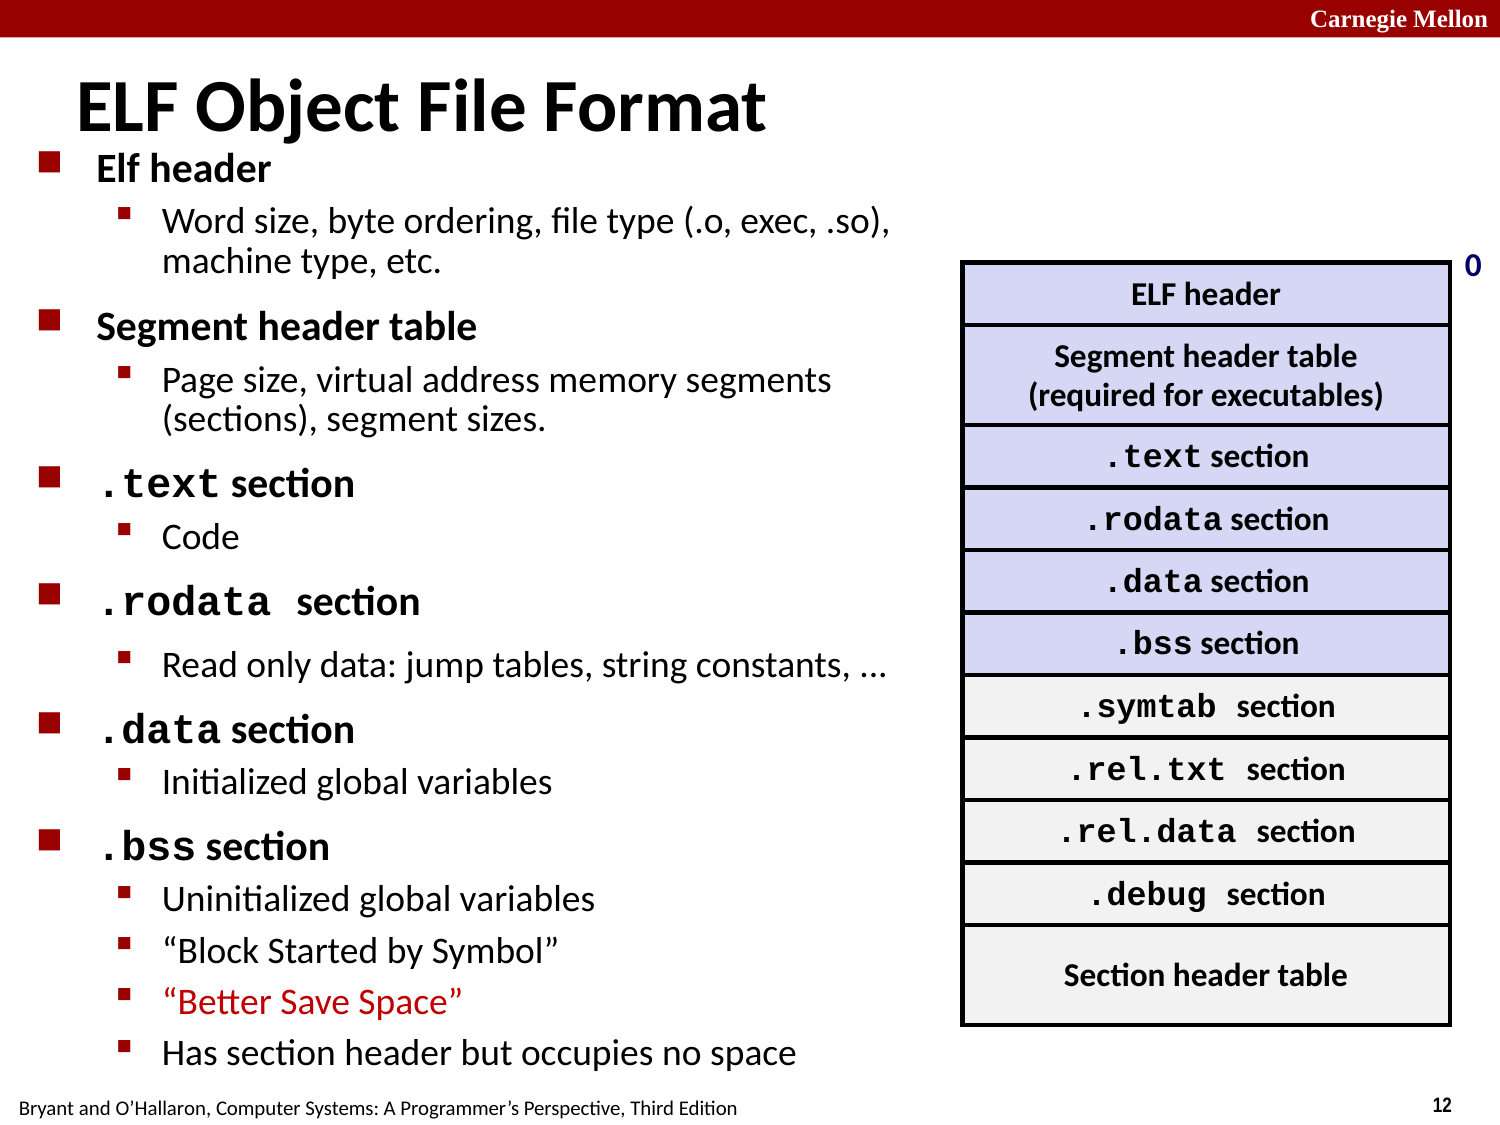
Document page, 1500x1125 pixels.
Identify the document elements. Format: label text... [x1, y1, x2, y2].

text_box .debug section [962, 862, 1450, 924]
text_box .bss section [962, 613, 1450, 674]
text_box 0 [1450, 237, 1497, 292]
text_box ELF header [962, 262, 1450, 324]
text_box Segment header table (required for executables) [962, 324, 1450, 424]
text_box .rel.txt section [962, 737, 1450, 799]
text_box Section header table [962, 924, 1450, 1025]
text_box .text section [962, 424, 1450, 487]
text_box .symtab section [962, 674, 1450, 737]
list Elf header Word size, byte ordering, file type (.o, exec, .so), machine type, etc. Segment header table Page size, virtual address memory segments (sections), segment sizes. .text section Code .rodata section Read only data: jump tables, string constants, ... .data section Initialized global variables .bss section Uninitialized global variables “Block Started by Symbol” “Better Save Space” Has section header but occupies no space [24, 141, 941, 1025]
title ELF Object File Format [60, 37, 1492, 167]
text_box .rel.data section [962, 799, 1450, 862]
text_box .rodata section [962, 487, 1450, 549]
text_box .data section [962, 549, 1450, 613]
